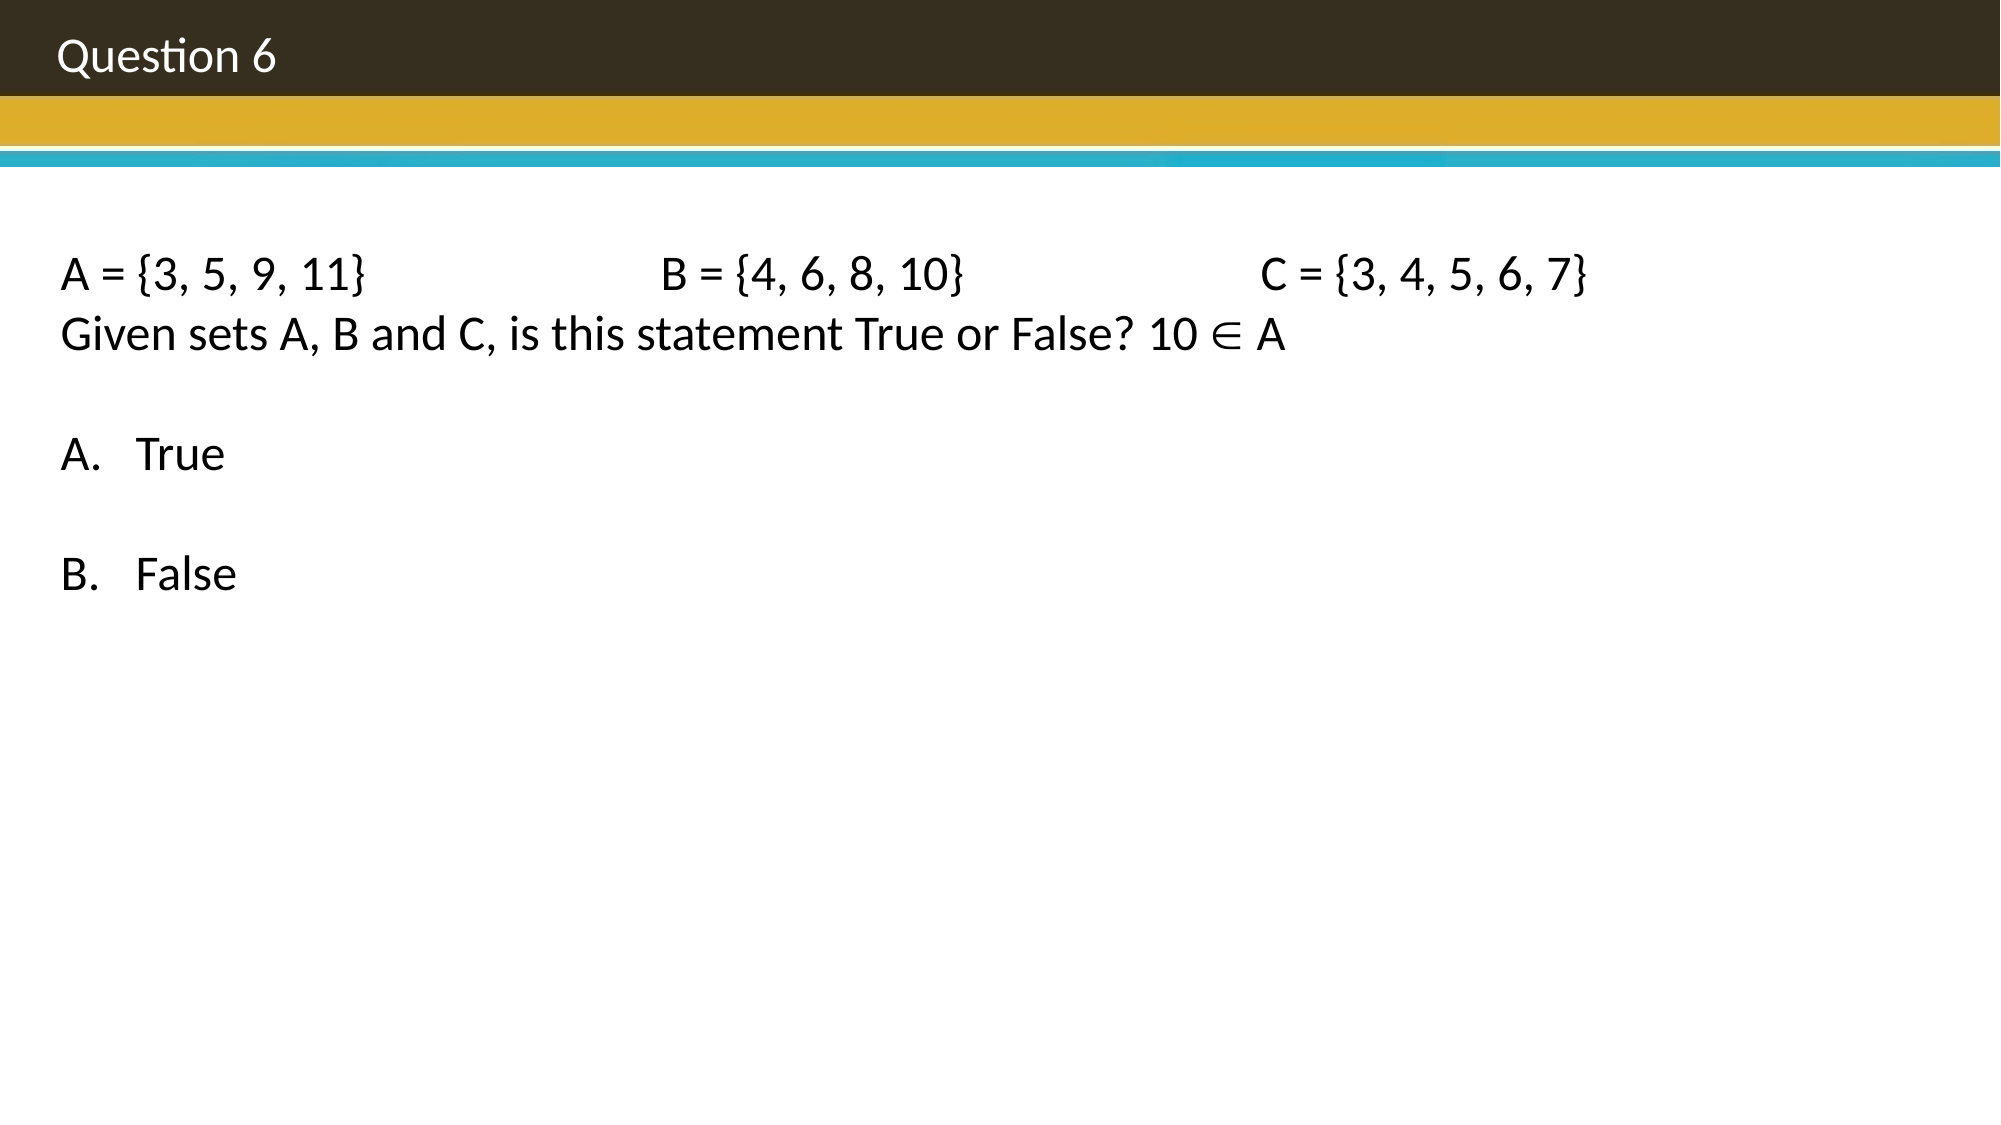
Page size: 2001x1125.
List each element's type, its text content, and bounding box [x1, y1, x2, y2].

text_box Question 6 [41, 14, 293, 90]
text_box A = {3, 5, 9, 11} B = {4, 6, 8, 10} C = {3, 4, 5, 6, 7} Given sets A, B and C, is this statement True or False? 10  A True False [45, 233, 1958, 909]
picture [0, 0, 2000, 167]
